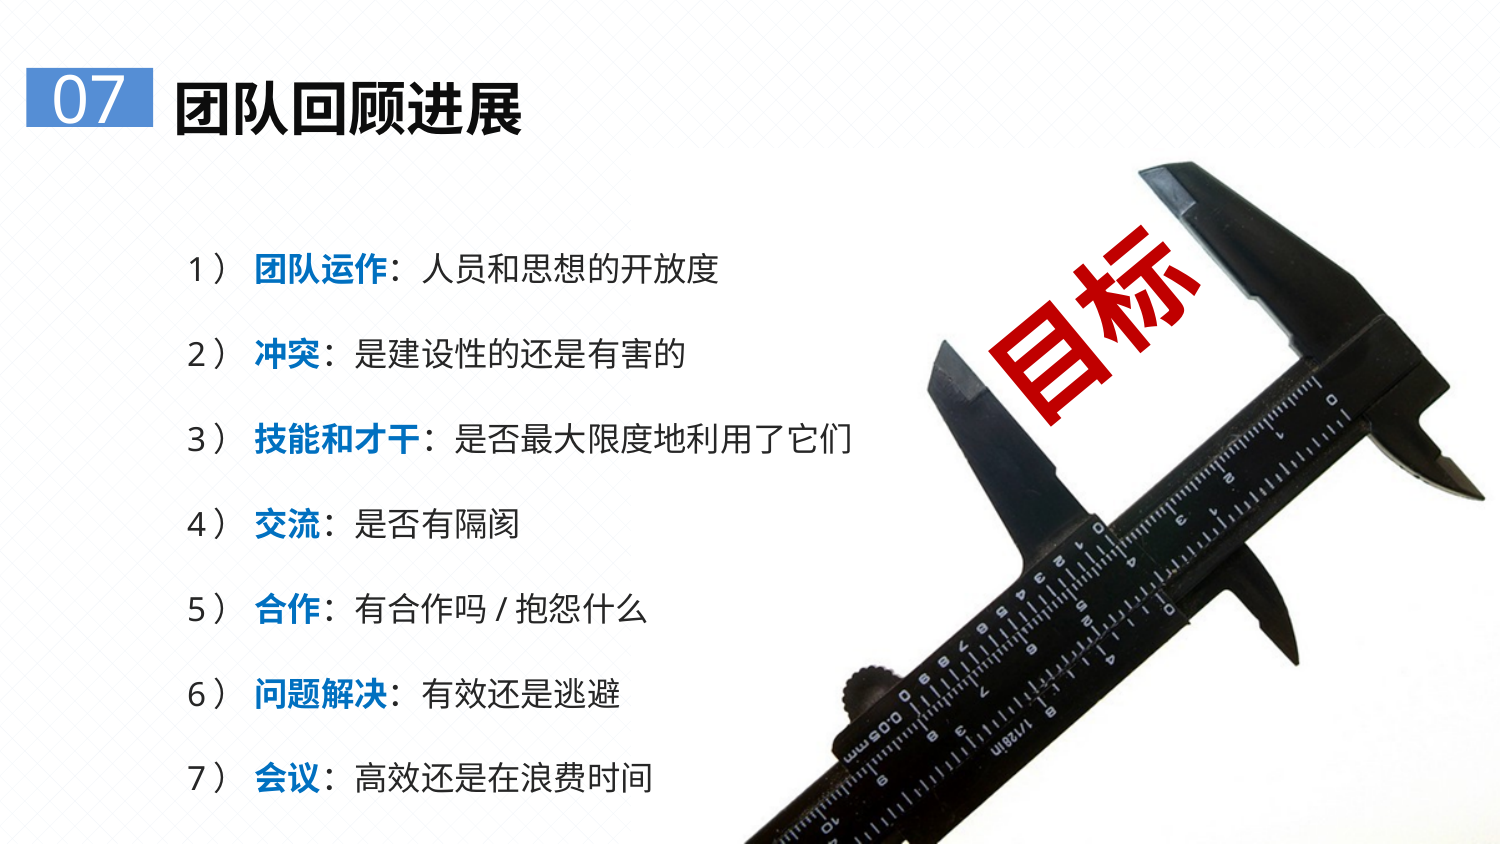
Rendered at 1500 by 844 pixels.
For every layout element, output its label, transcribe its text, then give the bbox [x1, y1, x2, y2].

text_box 1） 团队运作：人员和思想的开放度 2） 冲突：是建设性的还是有害的 3） 技能和才干：是否最大限度地利用了它们 4） 交流：是否有隔阂 5） 合作：有合作吗/抱怨什么 6） 问题解决：有效还是逃避 7） 会议：高效还是在浪费时间 [172, 220, 626, 805]
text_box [26, 43, 597, 143]
picture [631, 148, 1500, 844]
